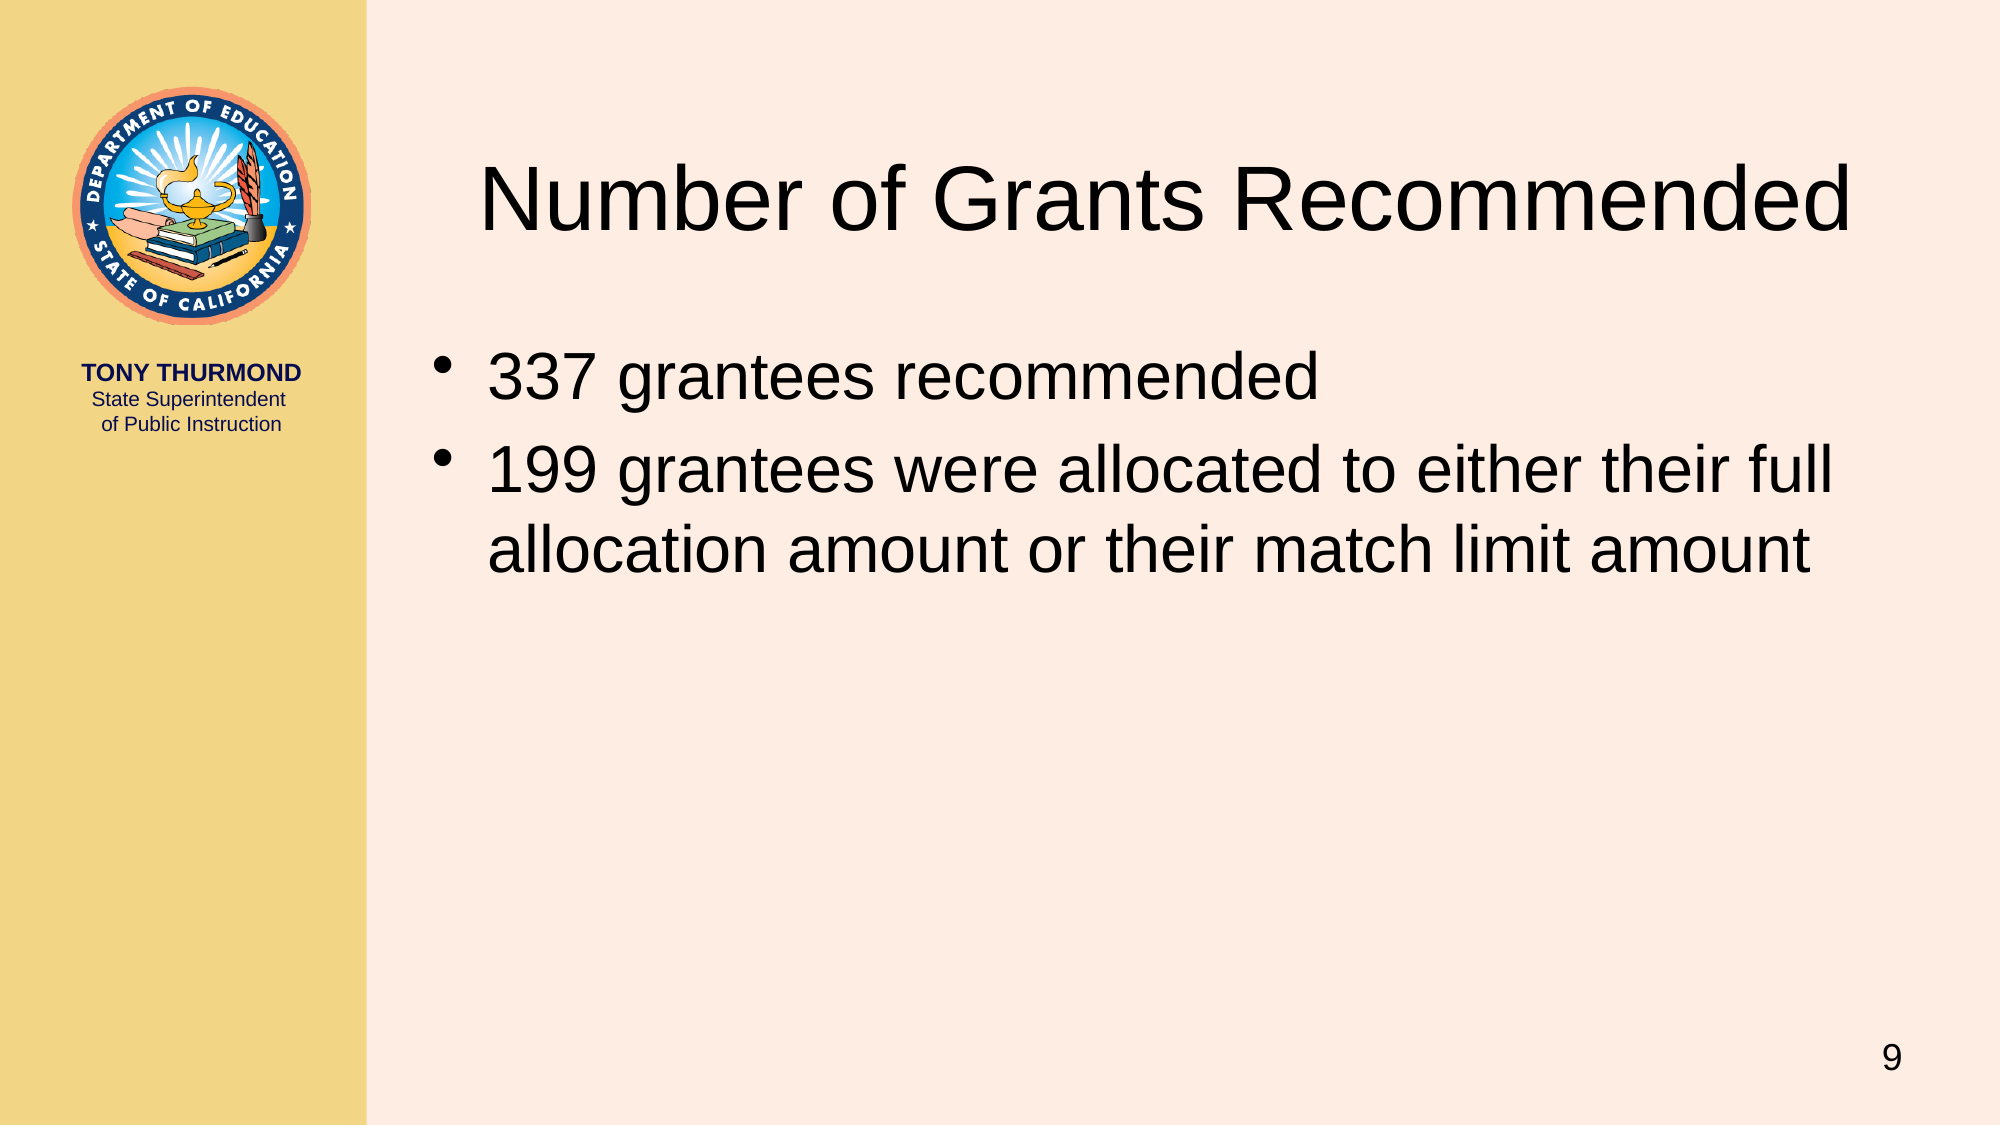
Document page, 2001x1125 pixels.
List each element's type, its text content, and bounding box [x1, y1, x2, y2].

picture [72, 86, 311, 325]
slide_number 9 [1551, 1025, 1918, 1100]
title Number of Grants Recommended [416, 99, 1917, 288]
list 337 grantees recommended 199 grantees were allocated to either their full allocation amount or their match limit amount [416, 324, 1917, 1000]
